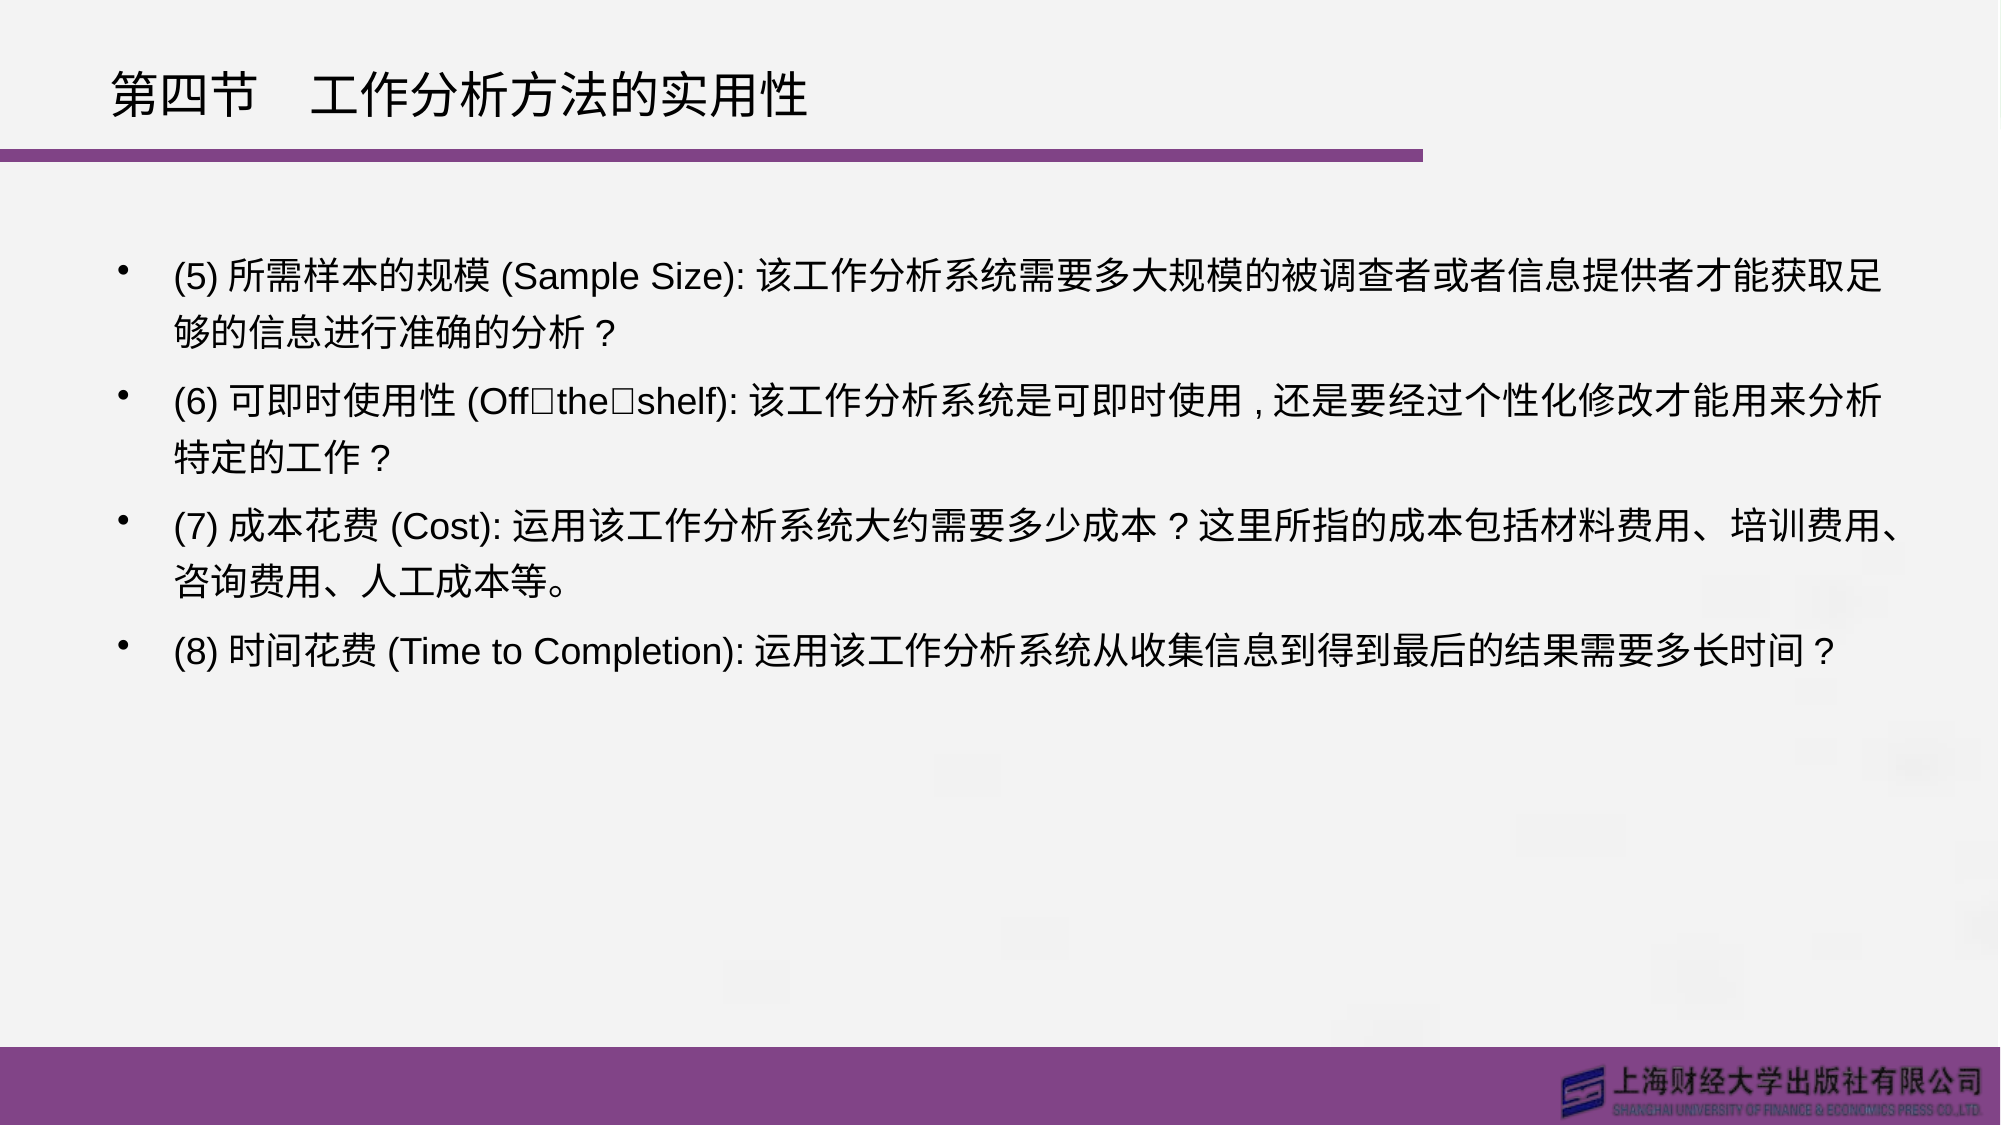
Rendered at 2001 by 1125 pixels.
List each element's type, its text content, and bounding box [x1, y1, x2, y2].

list (5)所需样本的规模(Sample Size):该工作分析系统需要多大规模的被调查者或者信息提供者才能获取足够的信息进行准确的分析? (6)可即时使用性(Off􀆼the􀆼shelf):该工作分析系统是可即时使用,还是要经过个性化修改才能用来分析特定的工作? (7)成本花费(Cost):运用该工作分析系统大约需要多少成本?这里所指的成本包括材料费用、培训费用、咨询费用、人工成本等。 (8)时间花费(Time to Completion):运用该工作分析系统从收集信息到得到最后的结果需要多长时间? [102, 233, 1898, 1032]
title 第四节 工作分析方法的实用性 [94, 42, 1451, 146]
picture [0, 0, 2001, 1125]
